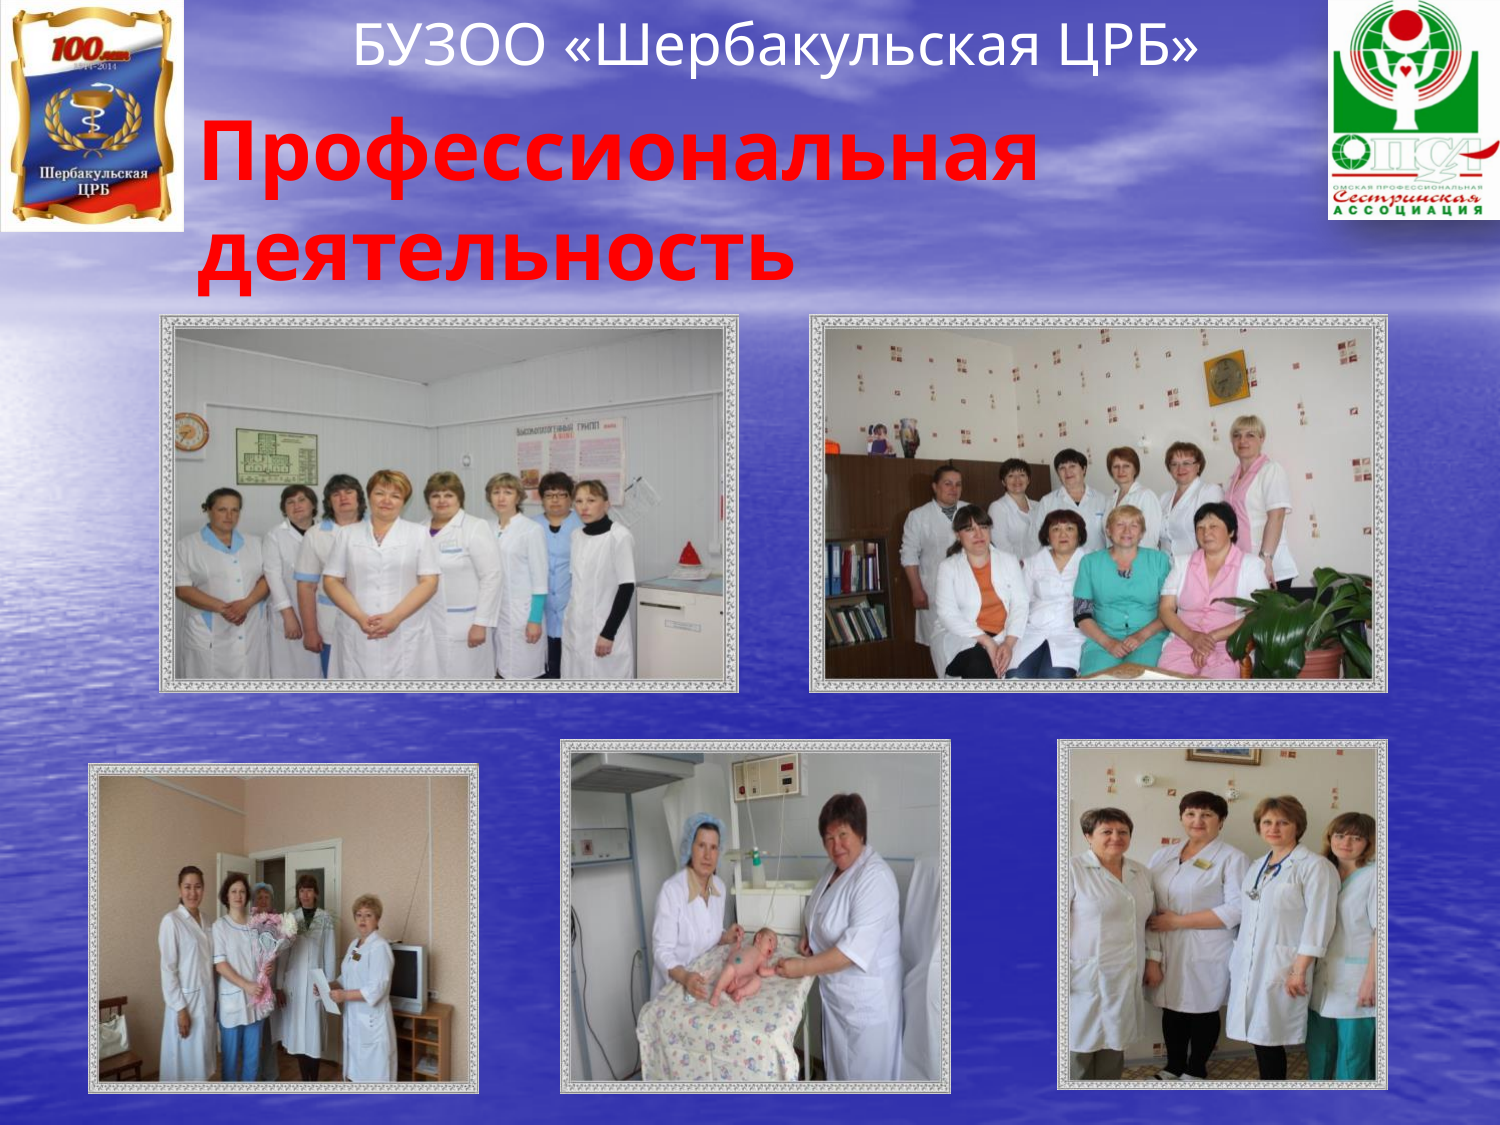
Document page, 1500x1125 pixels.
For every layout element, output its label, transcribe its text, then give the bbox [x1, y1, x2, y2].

picture [808, 314, 1389, 693]
text_box Профессиональная деятельность [183, 90, 1459, 305]
picture [1056, 739, 1388, 1090]
picture [1328, 0, 1500, 221]
picture [88, 762, 479, 1095]
picture [560, 739, 951, 1094]
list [159, 314, 739, 693]
picture [0, 0, 184, 232]
text_box БУЗОО «Шербакульская ЦРБ» [336, 0, 1247, 85]
